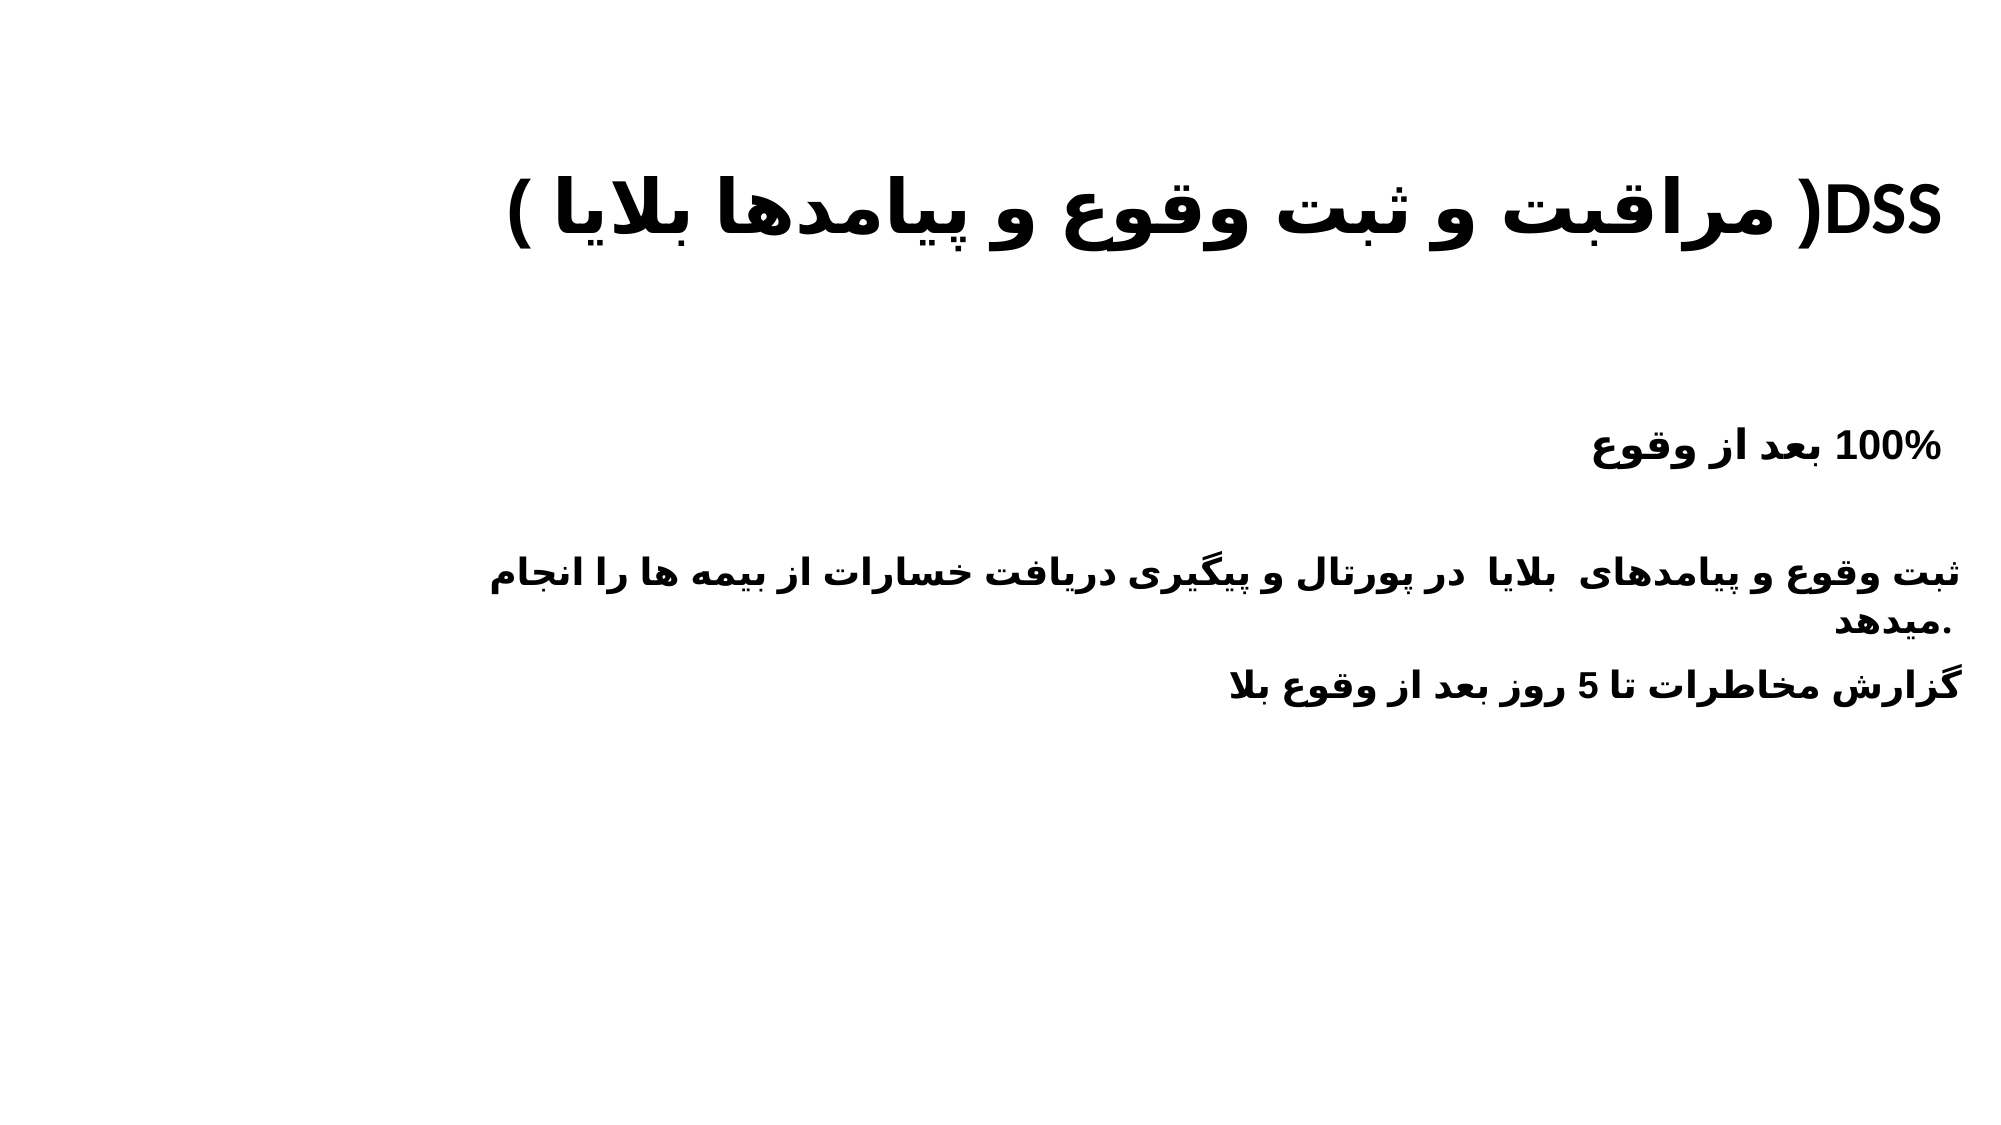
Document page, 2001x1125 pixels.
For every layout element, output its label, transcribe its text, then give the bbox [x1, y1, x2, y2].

text_box DSS( مراقبت و ثبت وقوع و پیامدها بلایا ) 100% بعد از وقوع ثبت وقوع و پیامدهای بلایا در پورتال و پیگیری دریافت خسارات از بیمه ها را انجام میدهد. گزارش مخاطرات تا 5 روز بعد از وقوع بلا [432, 145, 1977, 714]
